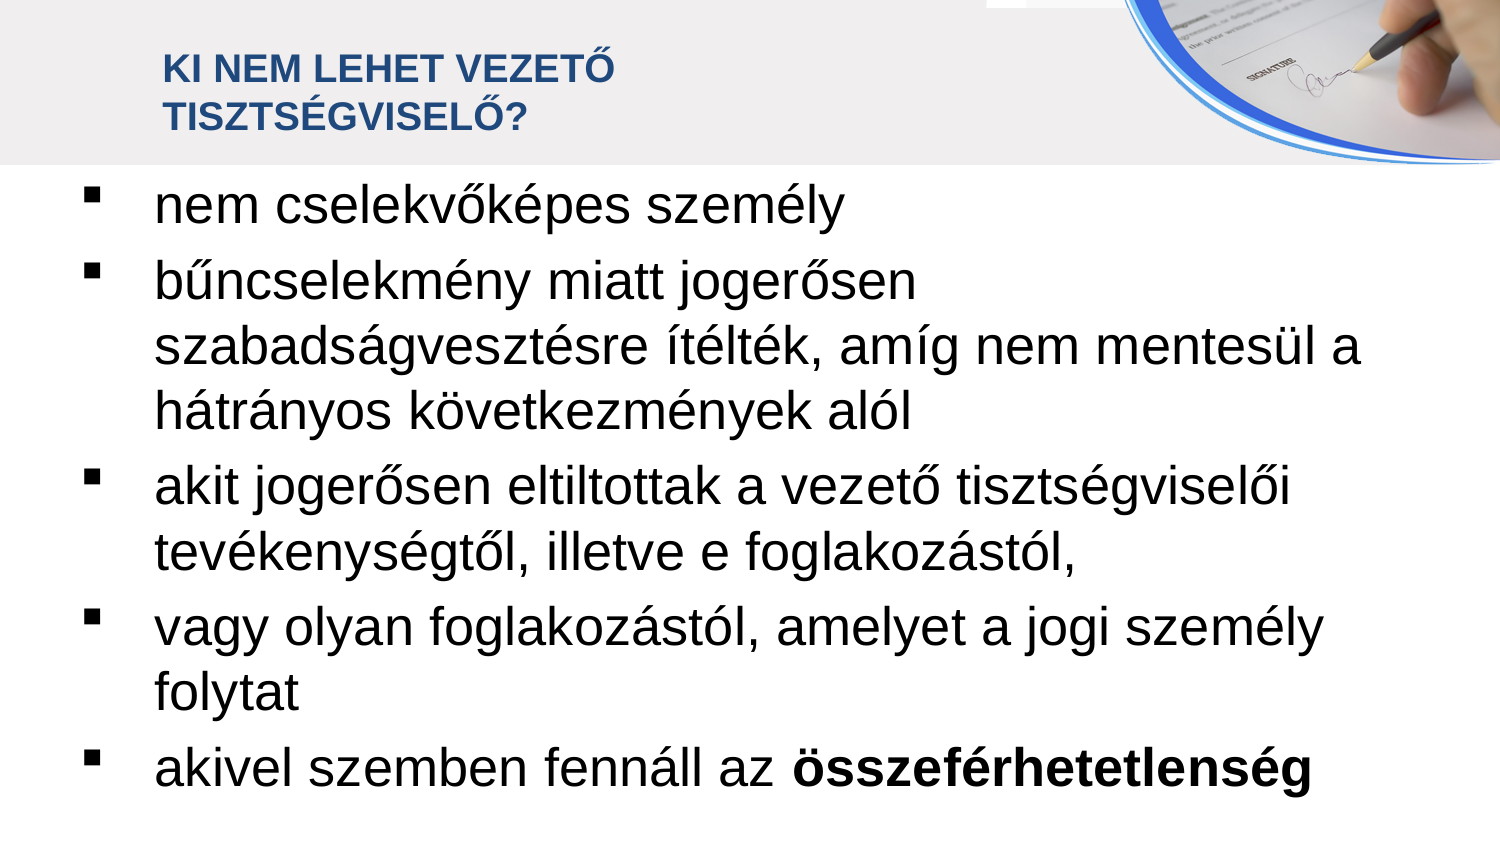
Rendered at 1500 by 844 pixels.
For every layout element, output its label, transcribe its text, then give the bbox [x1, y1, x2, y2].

picture [0, 0, 1500, 844]
list KI NEM LEHET VEZETŐ TISZTSÉGVISELŐ? [147, 13, 1500, 151]
list nem cselekvőképes személy bűncselekmény miatt jogerősen szabadságvesztésre ítélték, amíg nem mentesül a hátrányos következmények alól akit jogerősen eltiltottak a vezető tisztségviselői tevékenységtől, illetve e foglakozástól, vagy olyan foglakozástól, amelyet a jogi személy folytat akivel szemben fennáll az összeférhetetlenség [64, 161, 1418, 832]
